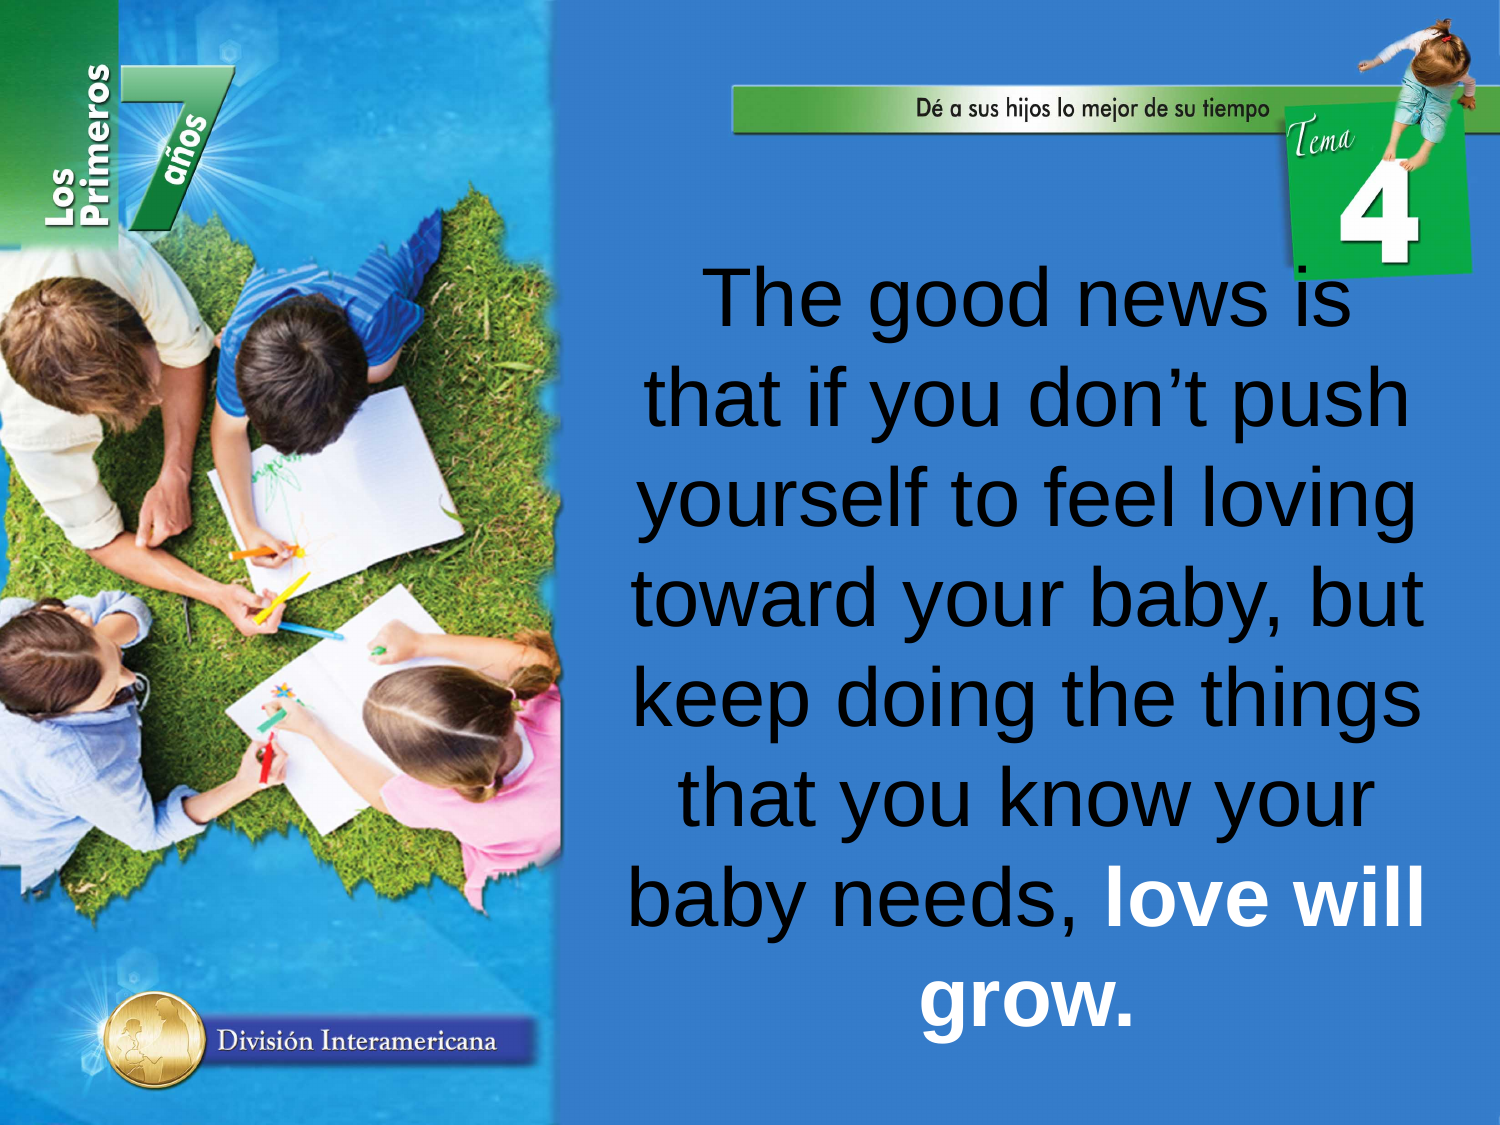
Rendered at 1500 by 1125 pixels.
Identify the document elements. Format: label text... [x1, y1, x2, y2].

picture [0, 0, 1500, 1125]
text_box The good news is that if you don’t push yourself to feel loving toward your baby, but keep doing the things that you know your baby needs, love will grow. [608, 235, 1447, 1051]
